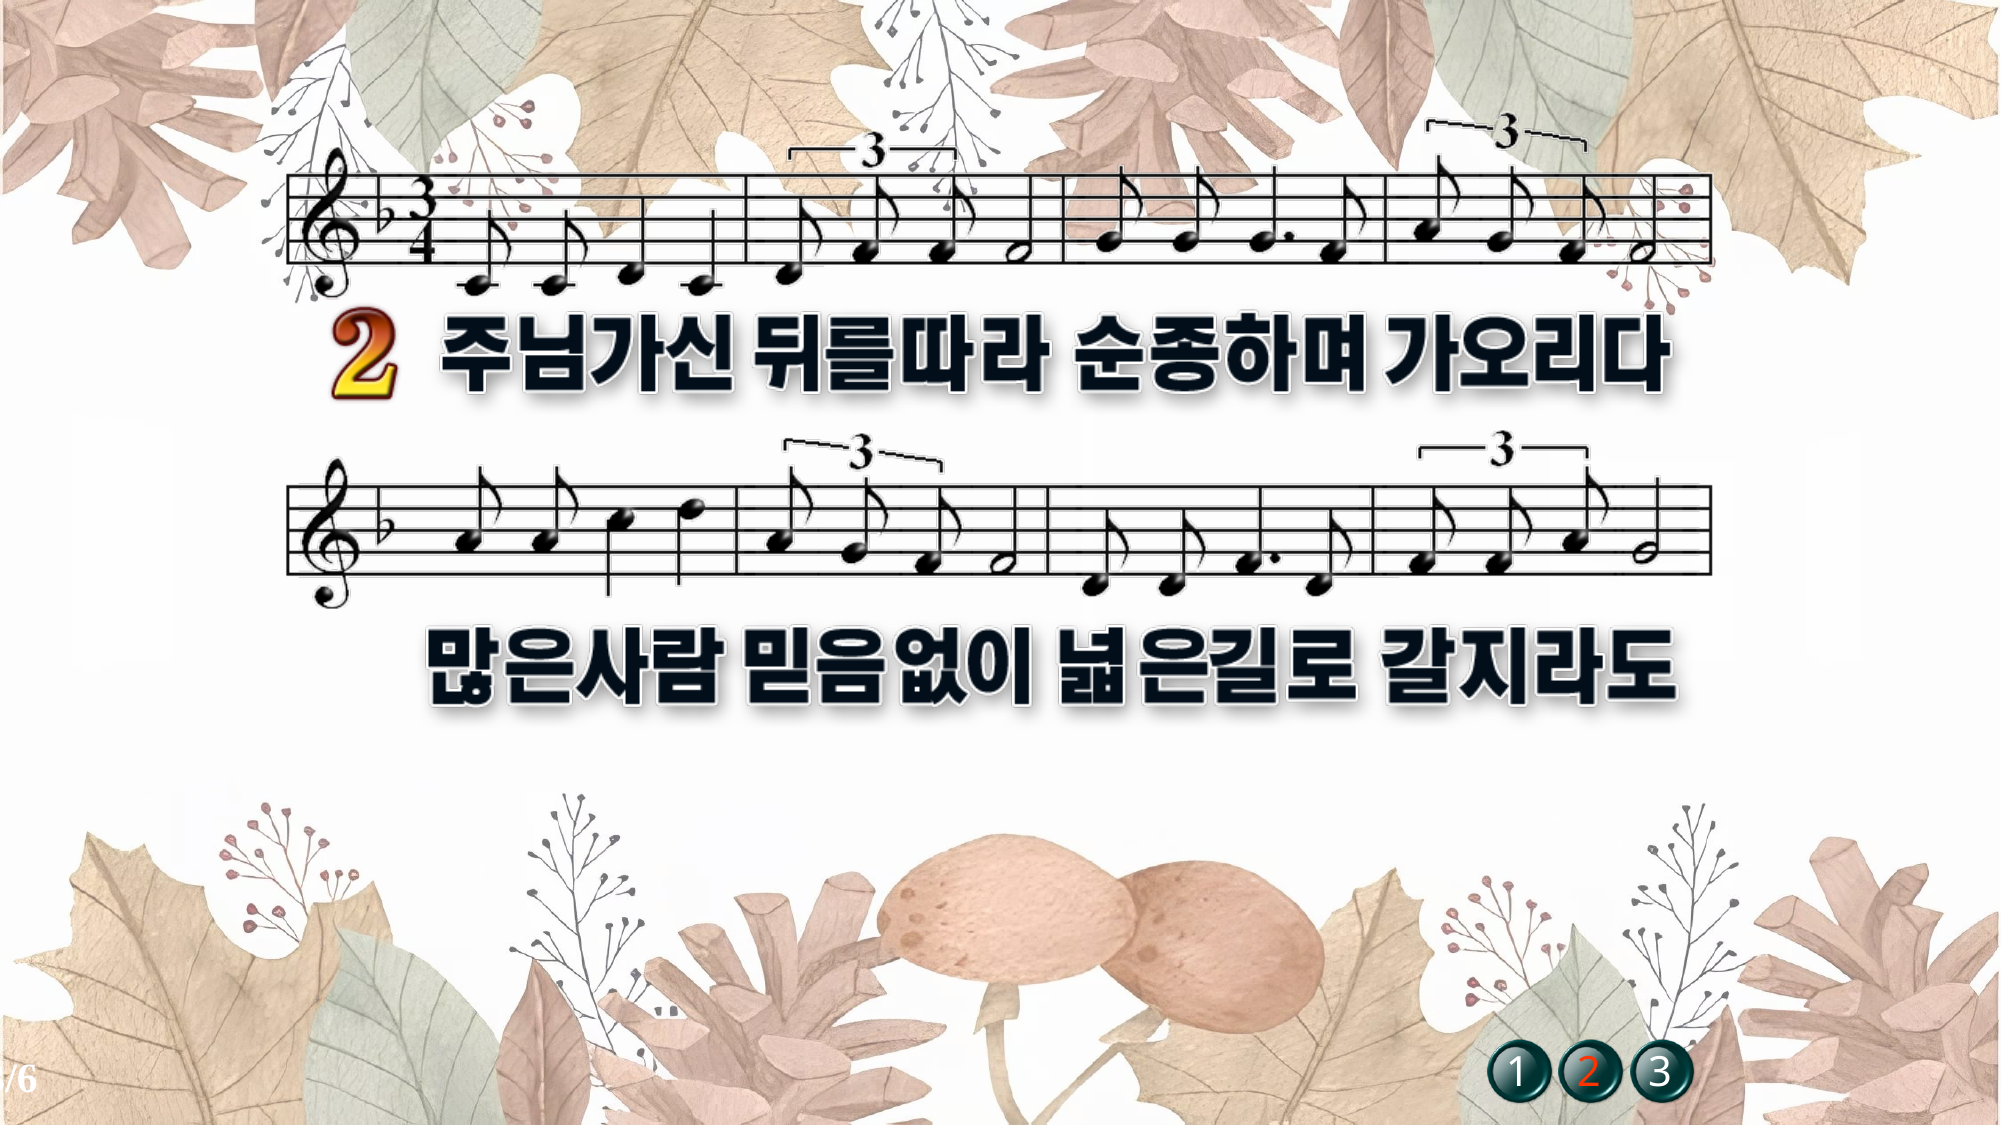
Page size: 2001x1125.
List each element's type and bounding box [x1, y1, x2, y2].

picture [0, 0, 2001, 1125]
text_box [1484, 1035, 1555, 1106]
text_box [1627, 1035, 1697, 1106]
text_box [1555, 1035, 1626, 1106]
